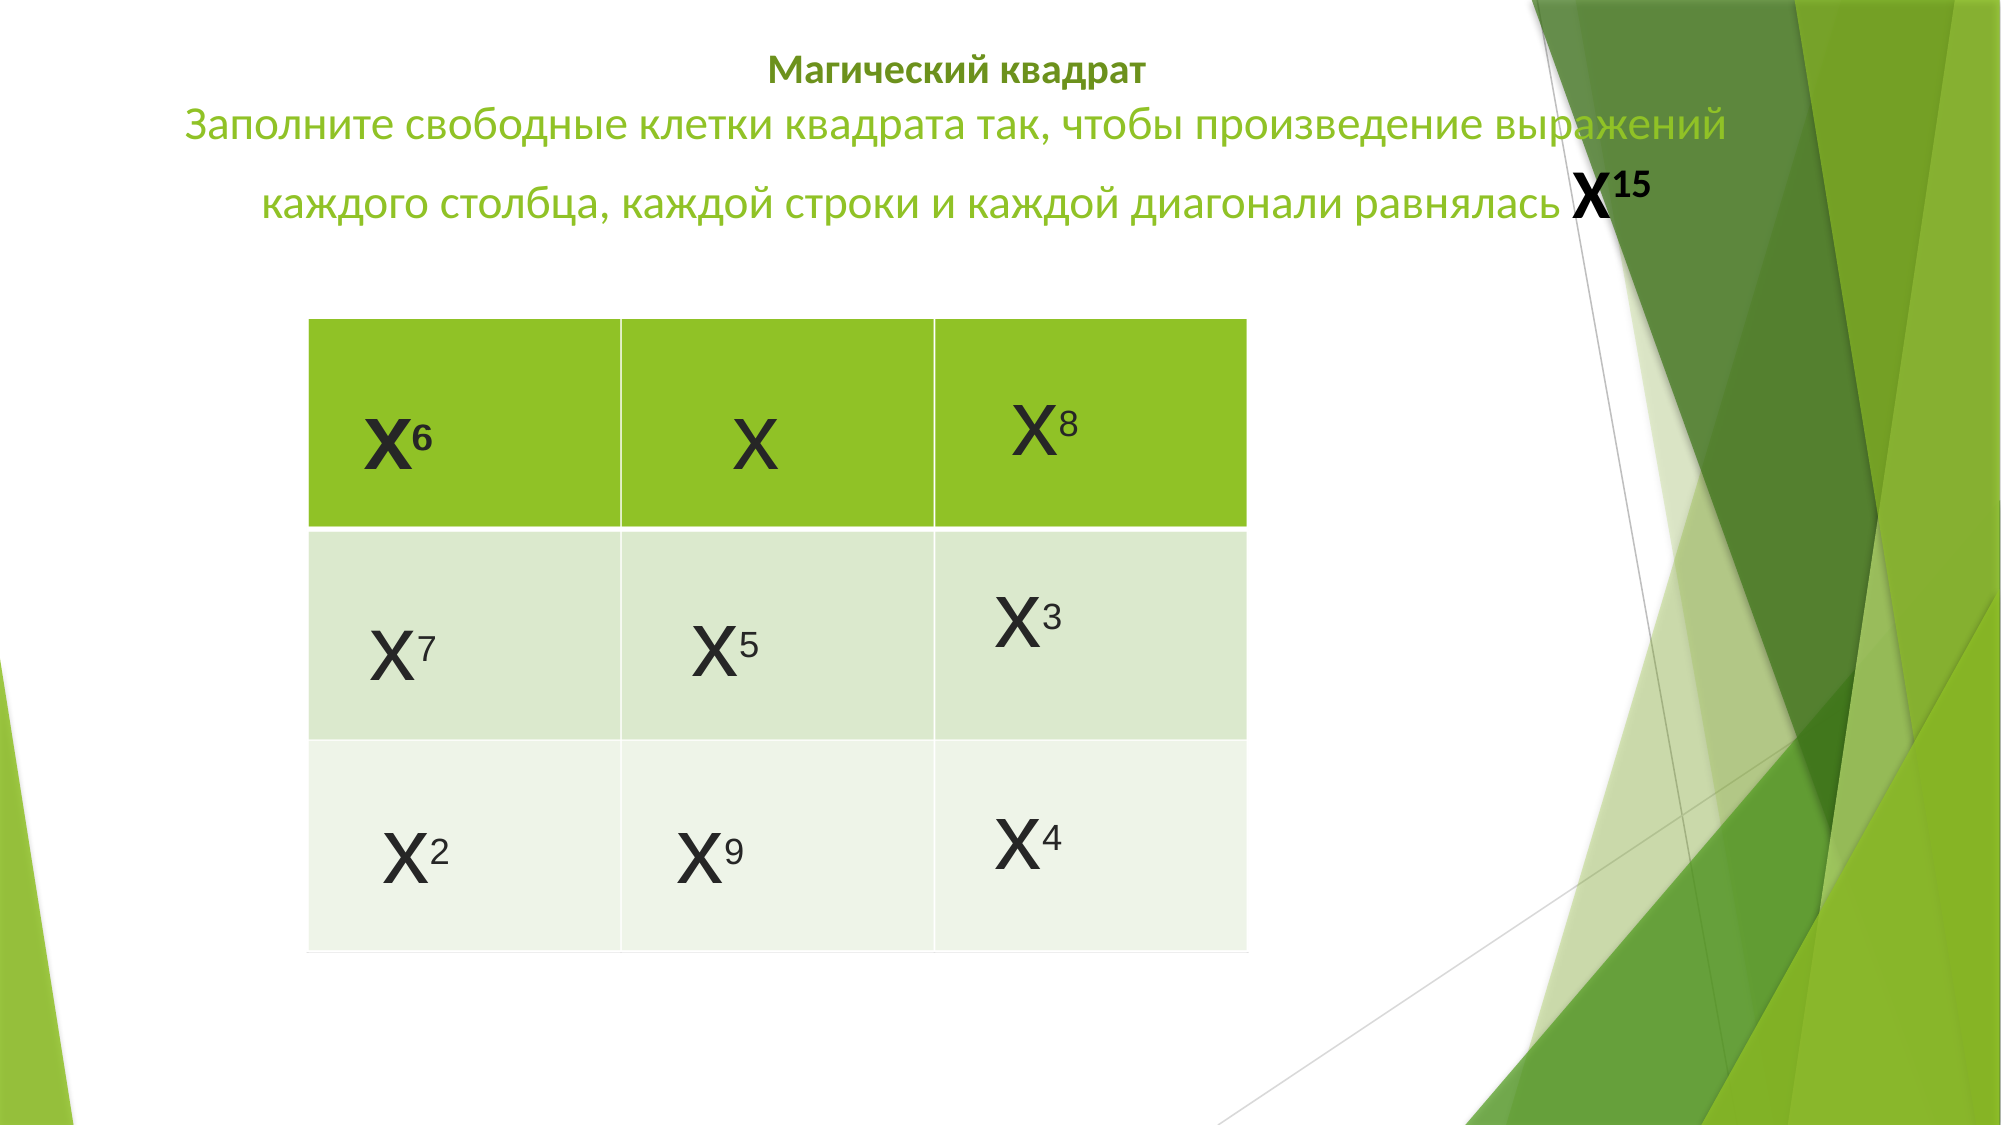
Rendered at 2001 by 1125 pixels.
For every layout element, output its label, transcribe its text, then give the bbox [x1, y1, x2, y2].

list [306, 315, 1251, 954]
title Магический квадрат Заполните свободные клетки квадрата так, чтобы произведение выражений каждого столбца, каждой строки и каждой диагонали равнялась X15 [111, 34, 1803, 283]
